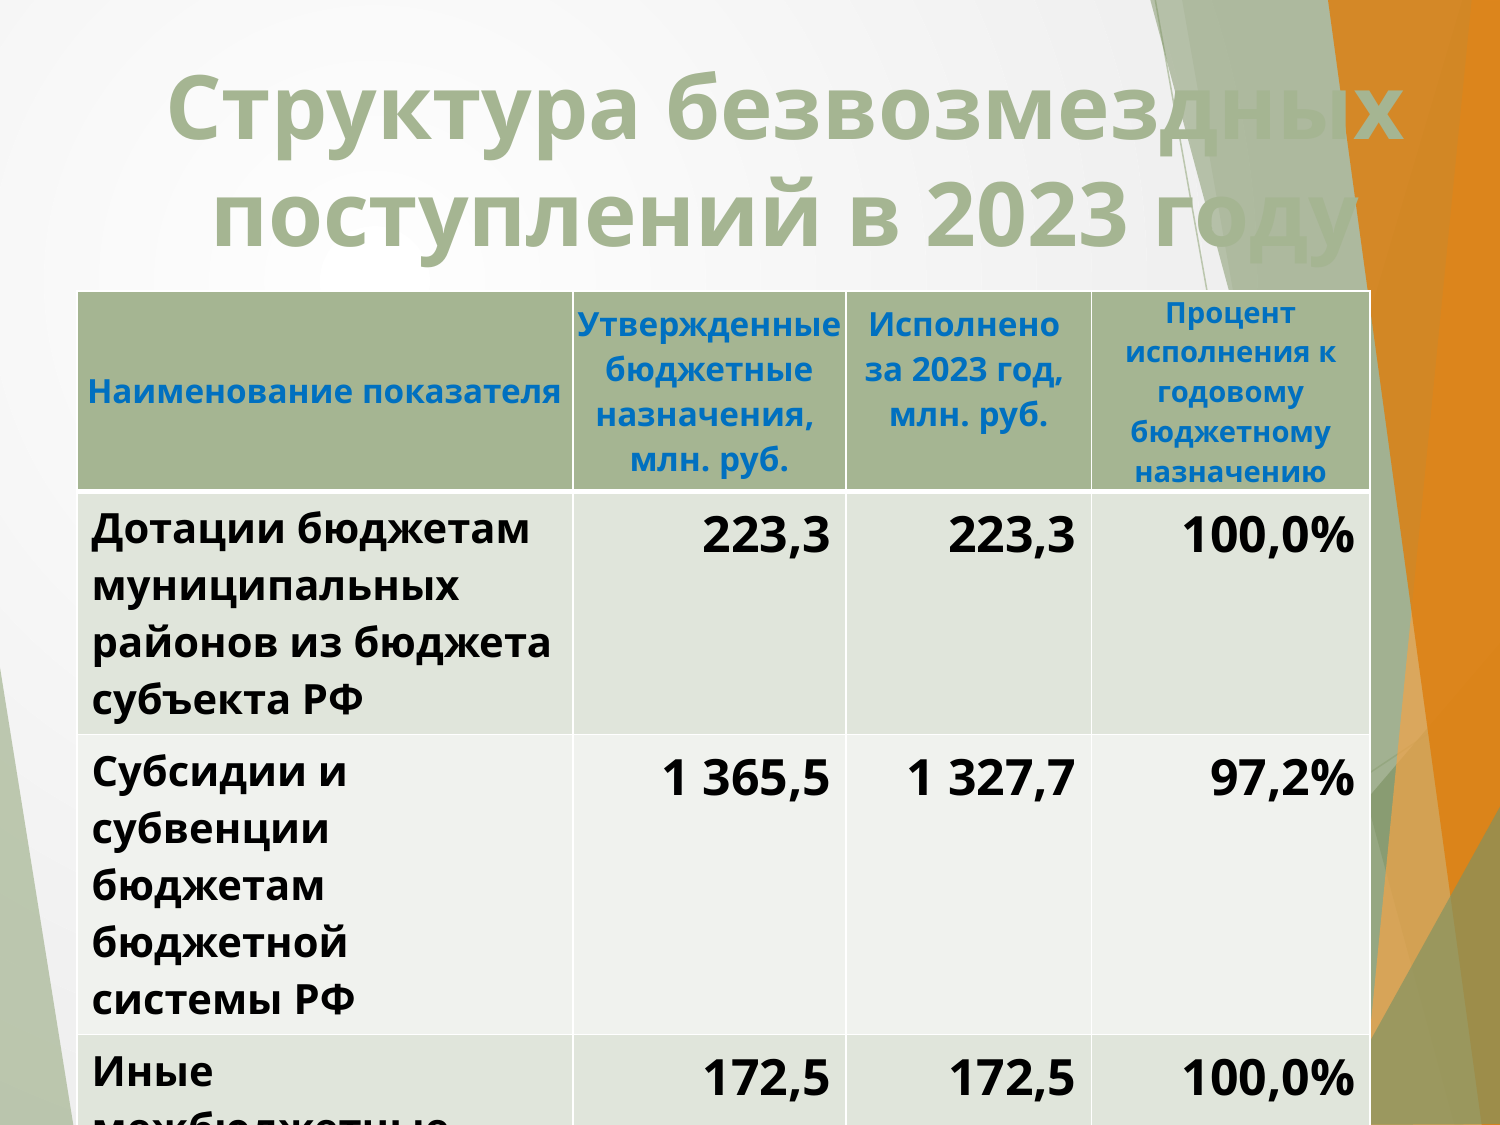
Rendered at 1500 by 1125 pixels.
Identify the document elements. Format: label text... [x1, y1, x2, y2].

table_cell 97,2% [1092, 735, 1369, 1034]
table_cell Субсидии и субвенции бюджетам бюджетной системы РФ [78, 735, 572, 1034]
table_header Наименование показателя [78, 292, 572, 489]
table_cell 172,5 [574, 1035, 845, 1125]
table_cell Иные межбюджетные трансферты [78, 1035, 572, 1125]
title Структура безвозмездных поступлений в 2023 году [147, 42, 1424, 279]
table_cell 1 327,7 [847, 735, 1091, 1034]
table_cell Дотации бюджетам муниципальных районов из бюджета субъекта РФ [78, 494, 572, 734]
table_cell 172,5 [847, 1035, 1091, 1125]
table_header Процент исполнения к годовому бюджетному назначению [1092, 292, 1369, 489]
table_cell 100,0% [1092, 494, 1369, 734]
table_cell 223,3 [847, 494, 1091, 734]
table_cell 100,0% [1092, 1035, 1369, 1125]
table_cell 1 365,5 [574, 735, 845, 1034]
table_header Утвержденные бюджетные назначения, млн. руб. [574, 292, 845, 489]
table_header Исполнено за 2023 год, млн. руб. [847, 292, 1091, 489]
table_cell 223,3 [574, 494, 845, 734]
